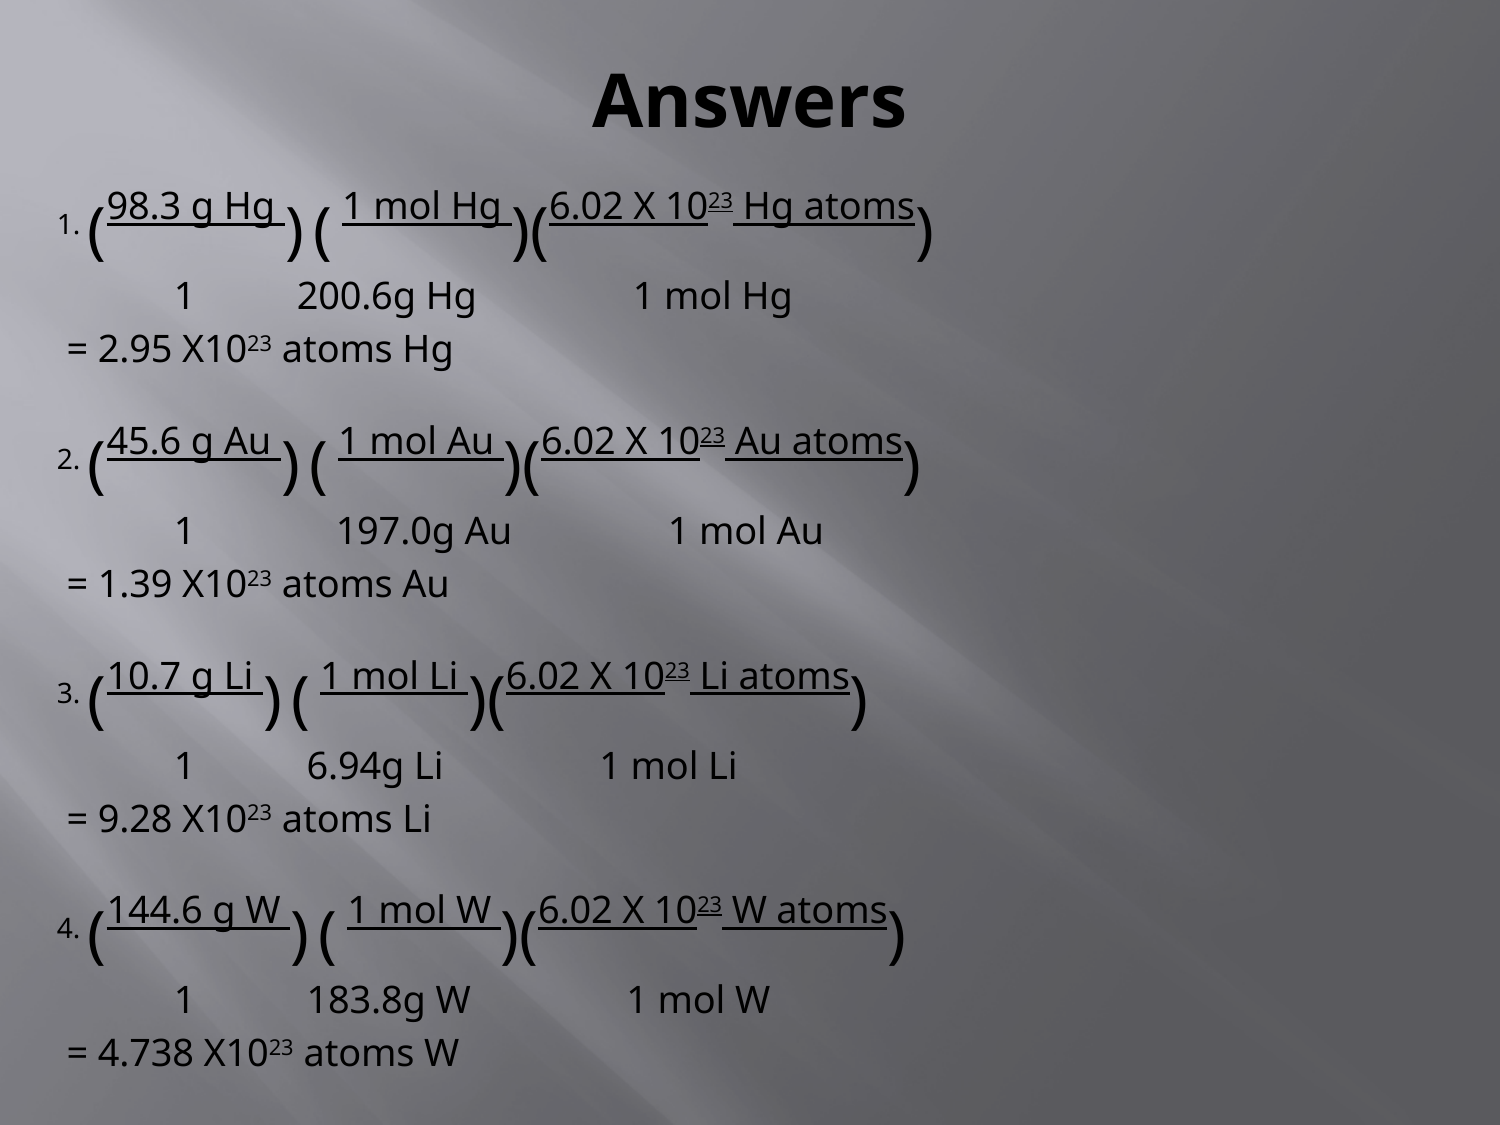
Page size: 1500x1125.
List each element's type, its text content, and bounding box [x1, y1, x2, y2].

list 1. (98.3 g Hg ) ( 1 mol Hg )(6.02 X 1023 Hg atoms) 1 200.6g Hg 1 mol Hg = 2.95 X1023 atoms Hg 2. (45.6 g Au ) ( 1 mol Au )(6.02 X 1023 Au atoms) 1 197.0g Au 1 mol Au = 1.39 X1023 atoms Au 3. (10.7 g Li ) ( 1 mol Li )(6.02 X 1023 Li atoms) 1 6.94g Li 1 mol Li = 9.28 X1023 atoms Li 4. (144.6 g W ) ( 1 mol W )(6.02 X 1023 W atoms) 1 183.8g W 1 mol W = 4.738 X1023 atoms W [24, 149, 1463, 1088]
title Answers [75, 45, 1425, 149]
